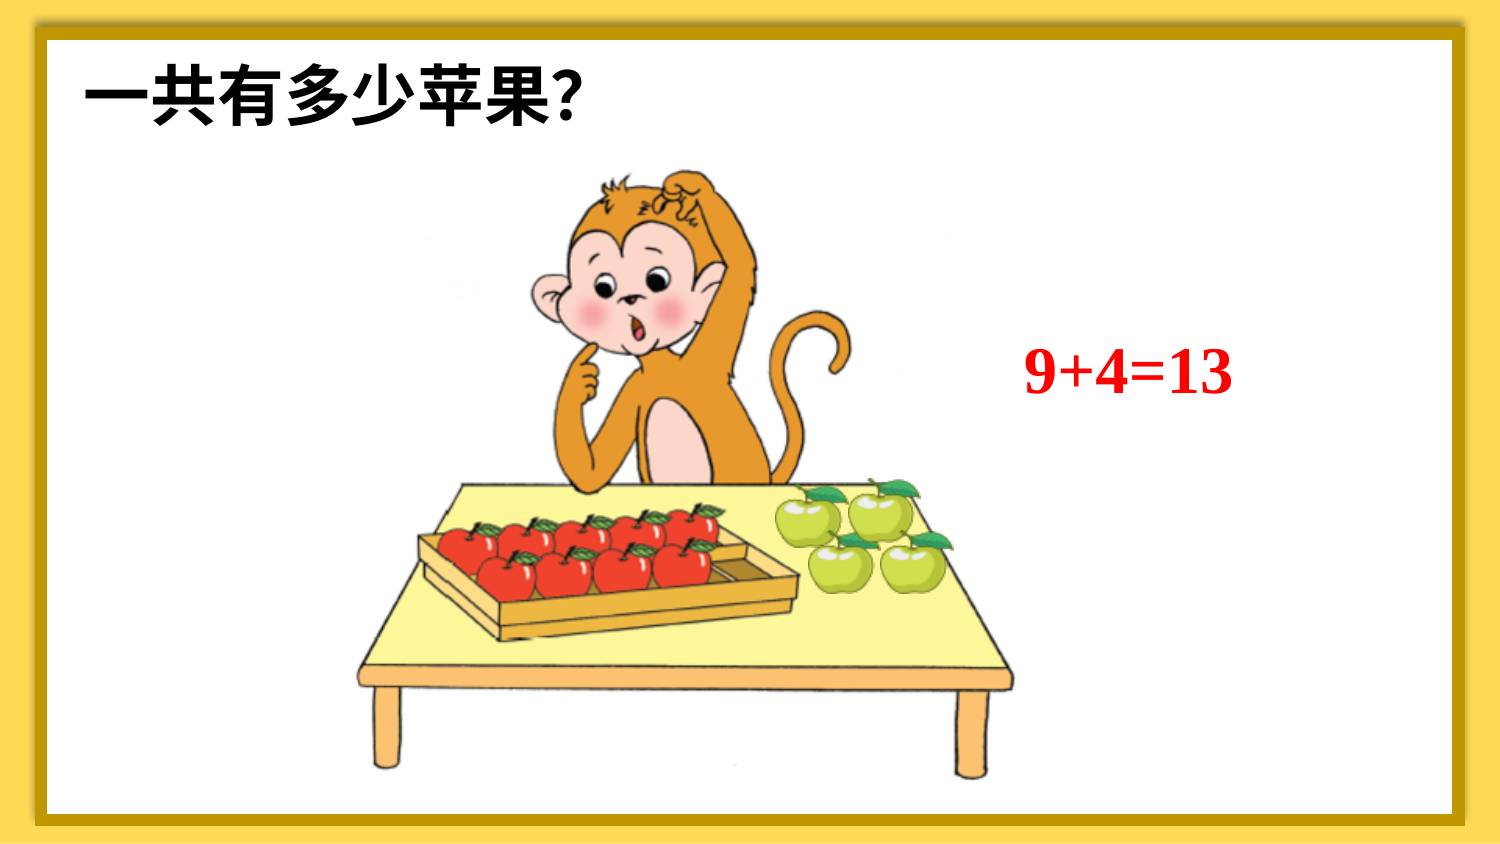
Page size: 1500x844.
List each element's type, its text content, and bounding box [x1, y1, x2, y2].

picture [346, 162, 1024, 783]
text_box 一共有多少苹果？ [69, 46, 633, 142]
text_box 9+4=13 [1024, 319, 1249, 414]
